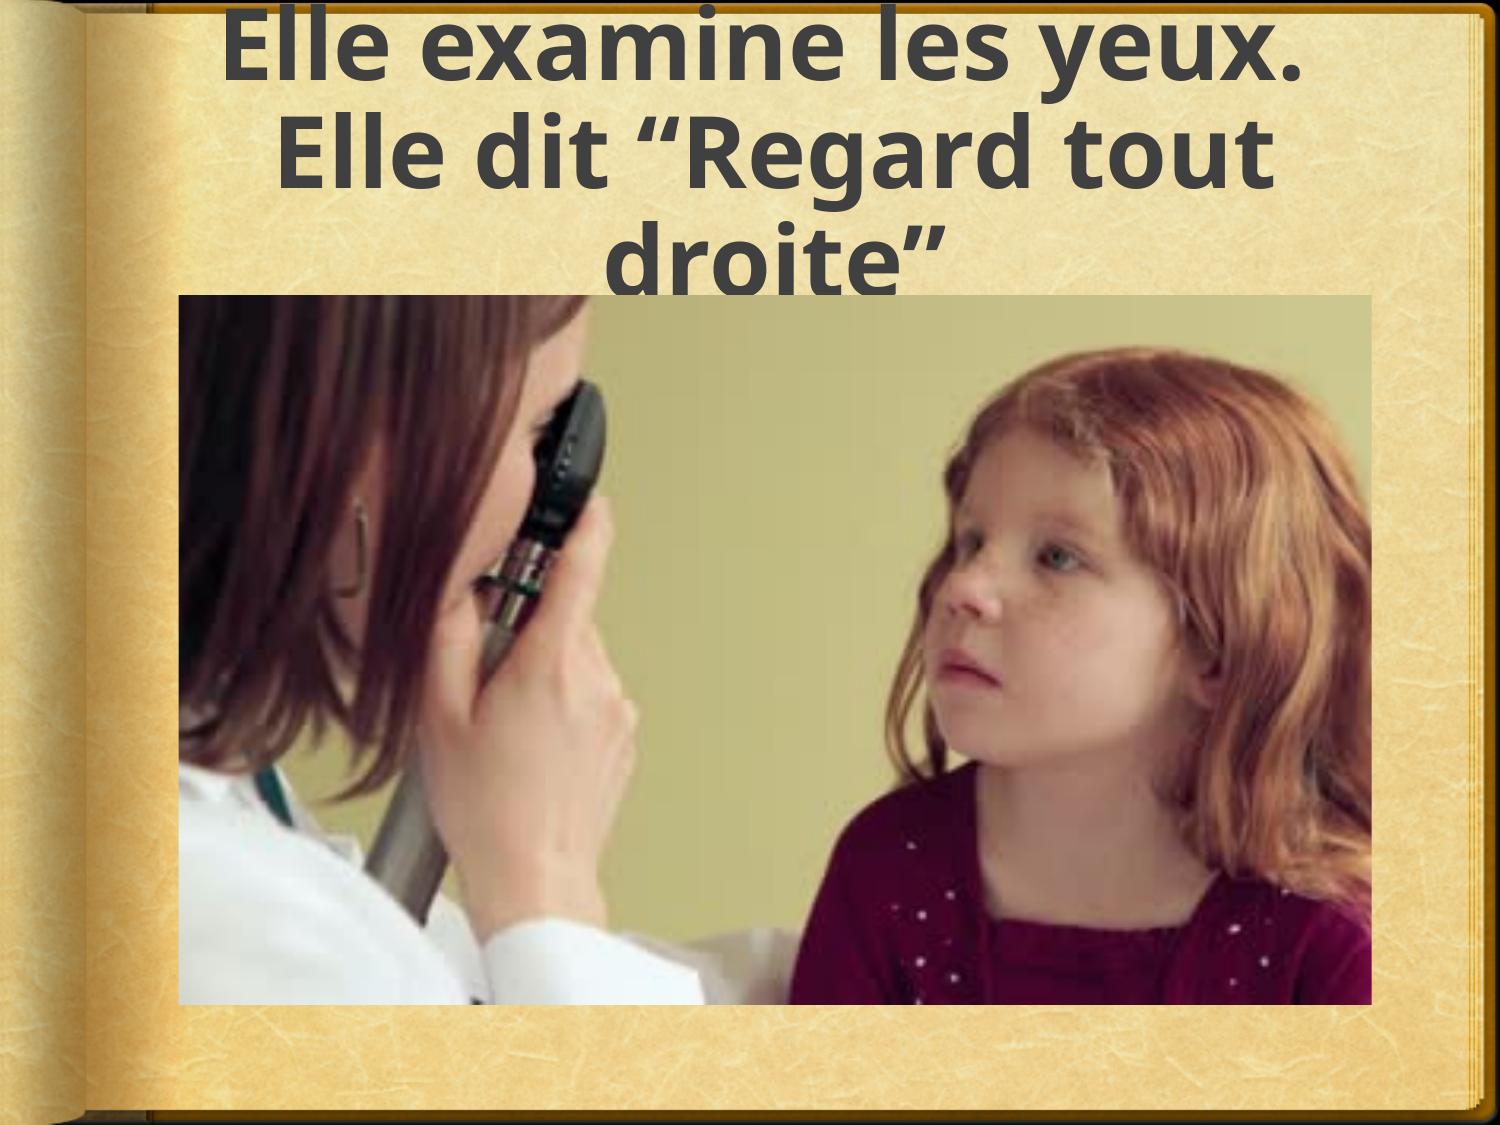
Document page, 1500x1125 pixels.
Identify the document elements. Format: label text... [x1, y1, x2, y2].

title Elle examine les yeux. Elle dit “Regard tout droite” [178, 45, 1372, 265]
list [177, 294, 1373, 1006]
picture [0, 0, 1500, 1125]
